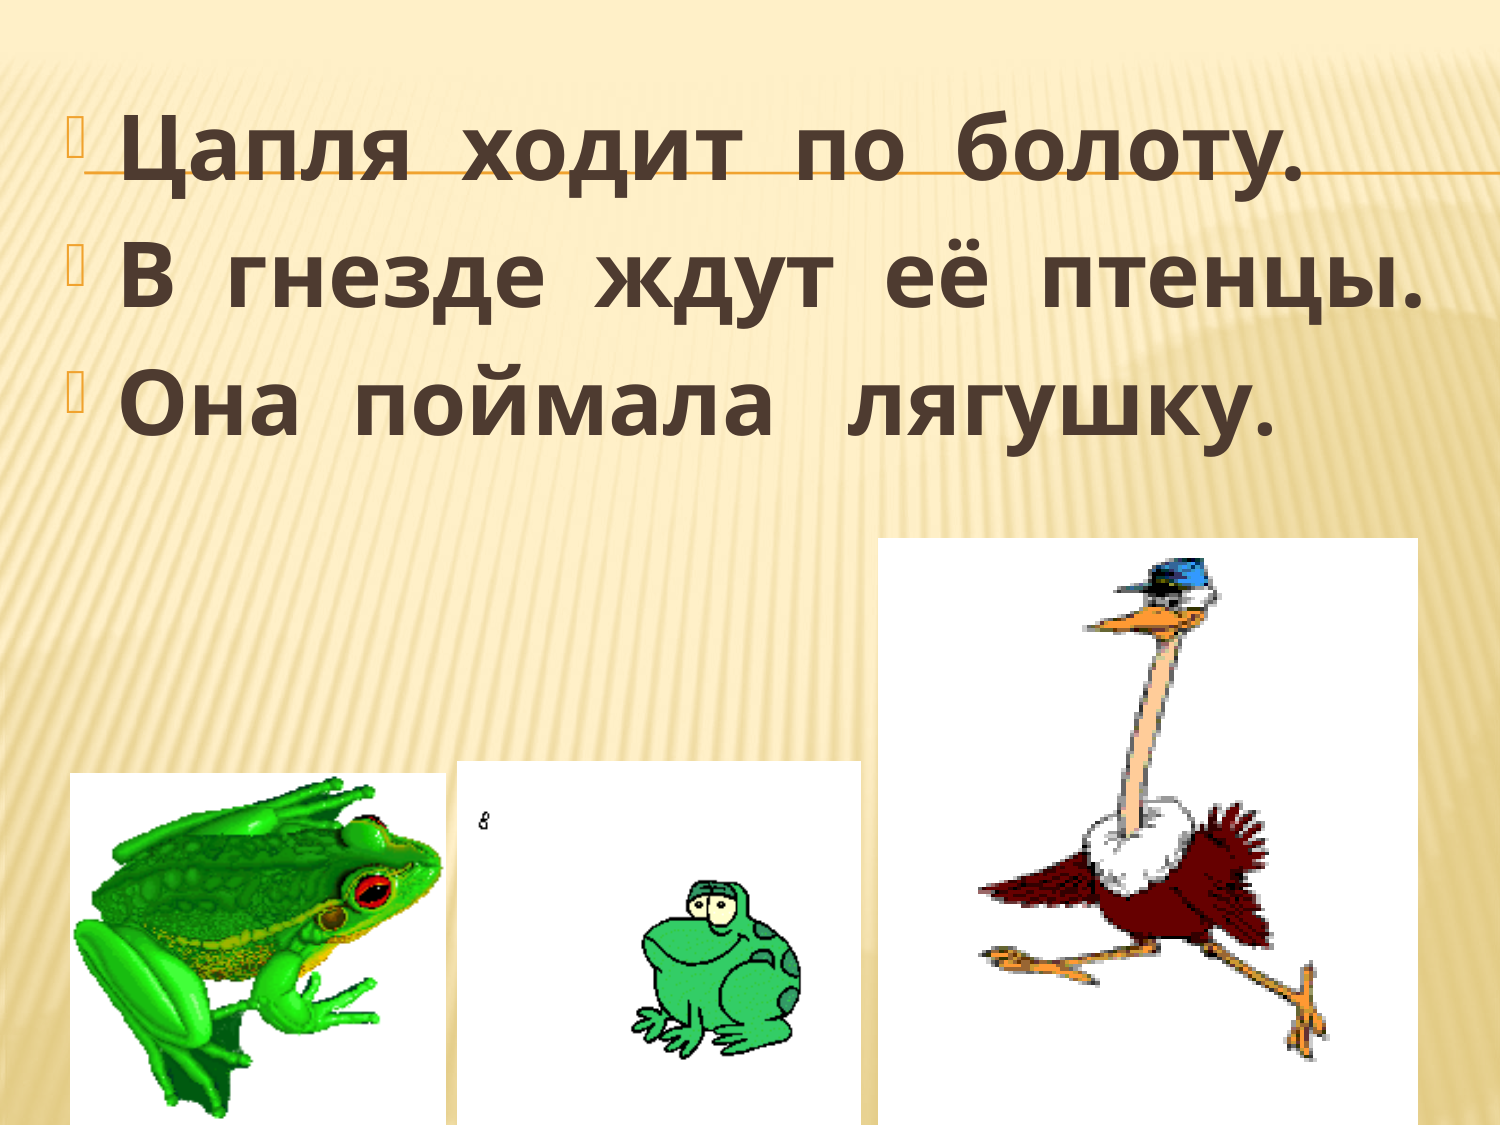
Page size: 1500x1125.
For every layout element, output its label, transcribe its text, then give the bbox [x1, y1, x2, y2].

list Цапля ходит по болоту. В гнезде ждут её птенцы. Она поймала лягушку. [50, 82, 1475, 563]
picture [69, 773, 446, 1125]
picture [456, 761, 862, 1125]
picture [878, 538, 1419, 1125]
